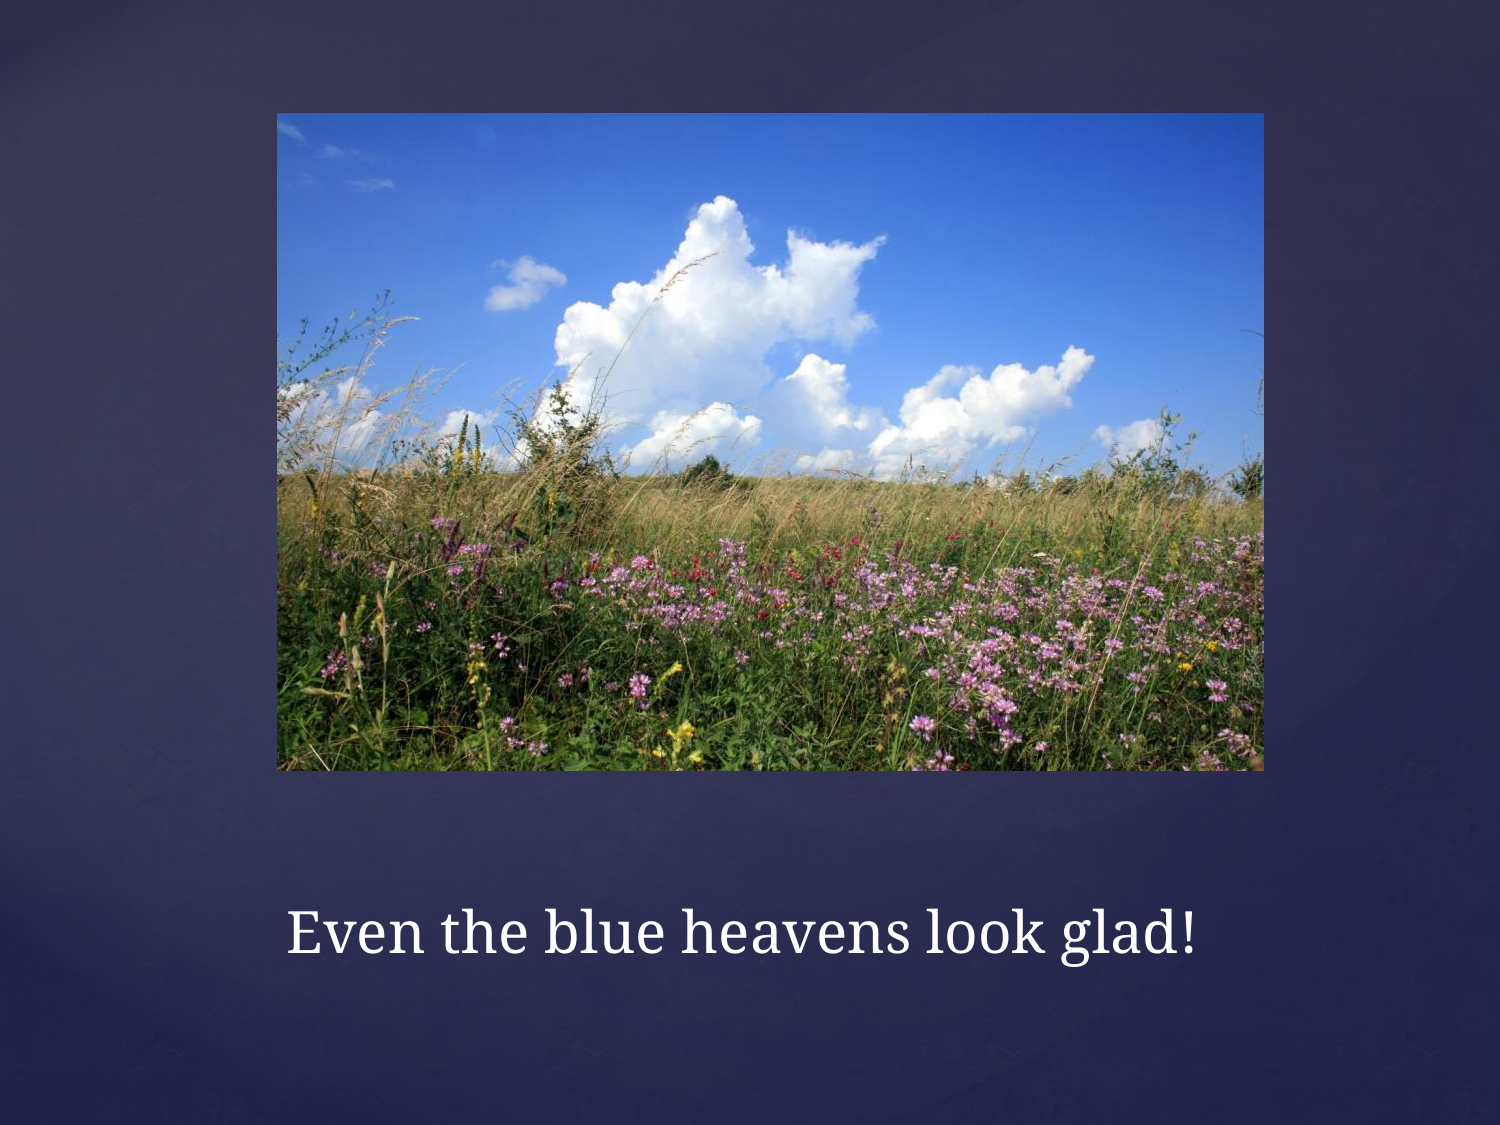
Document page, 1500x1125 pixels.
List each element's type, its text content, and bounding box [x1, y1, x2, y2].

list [276, 113, 1265, 772]
title Even the blue heavens look glad! [123, 822, 1362, 973]
